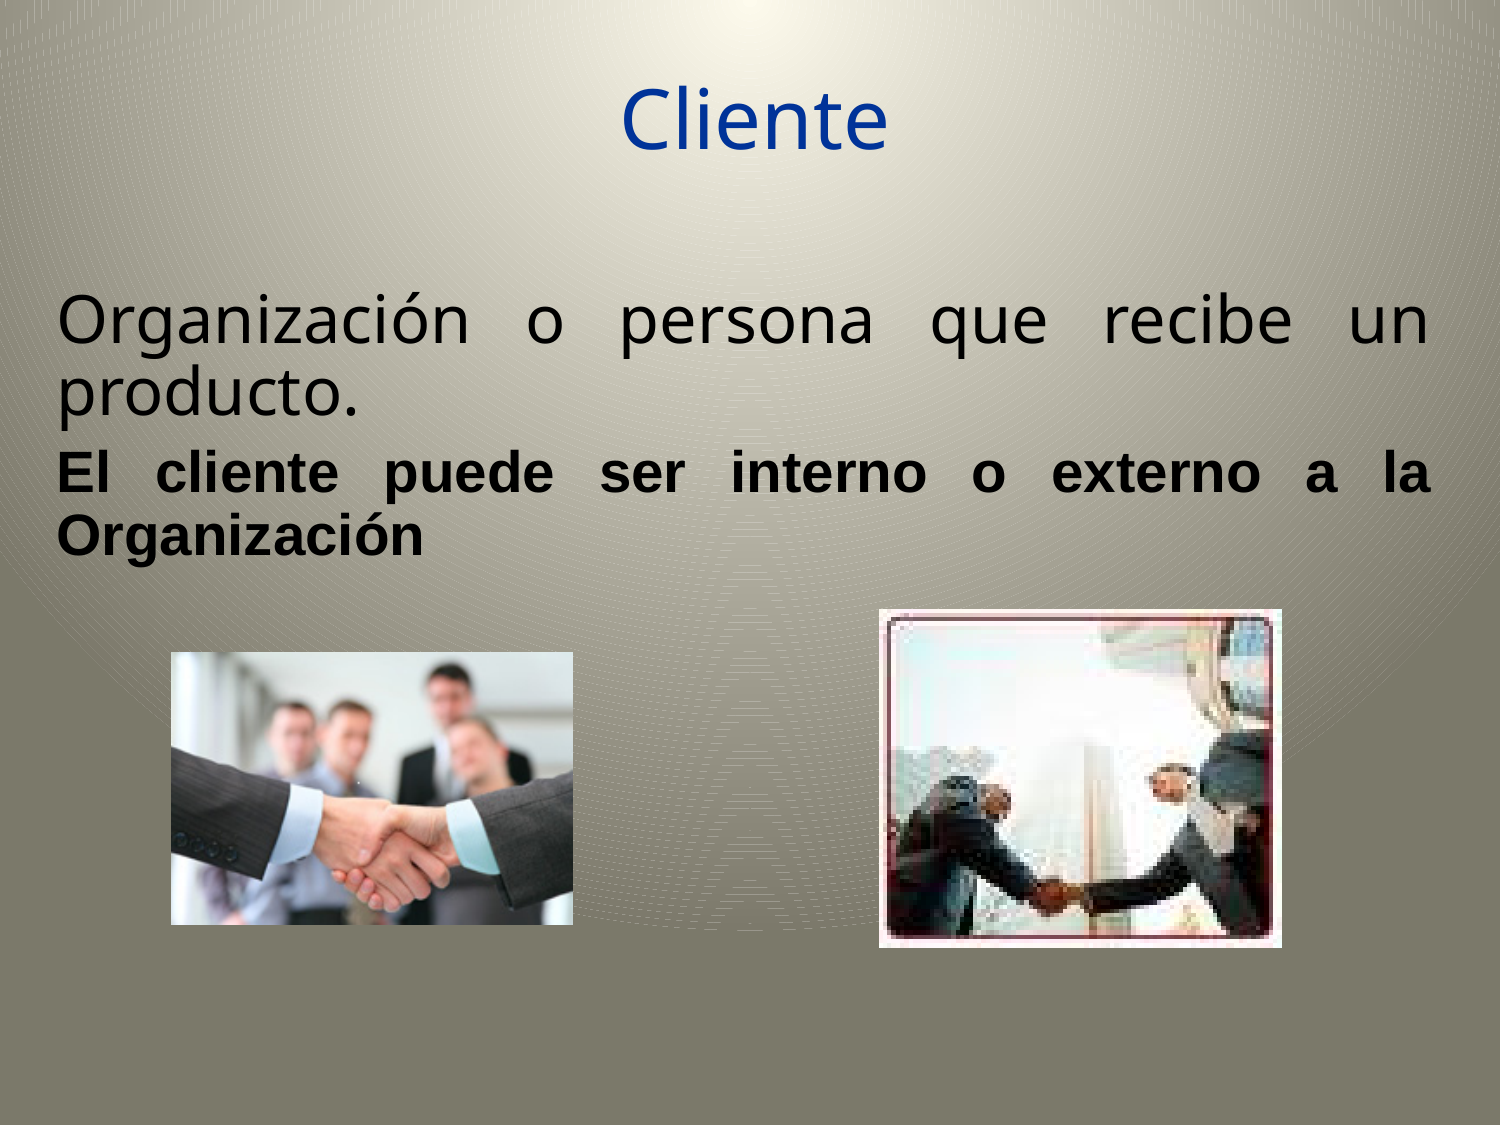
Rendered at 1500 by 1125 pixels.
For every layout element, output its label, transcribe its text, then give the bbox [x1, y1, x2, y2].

picture [170, 652, 574, 925]
subtitle Organización o persona que recibe un producto. El cliente puede ser interno o externo a la Organización [40, 278, 1448, 587]
title Cliente [29, 54, 1460, 179]
picture [879, 609, 1282, 948]
